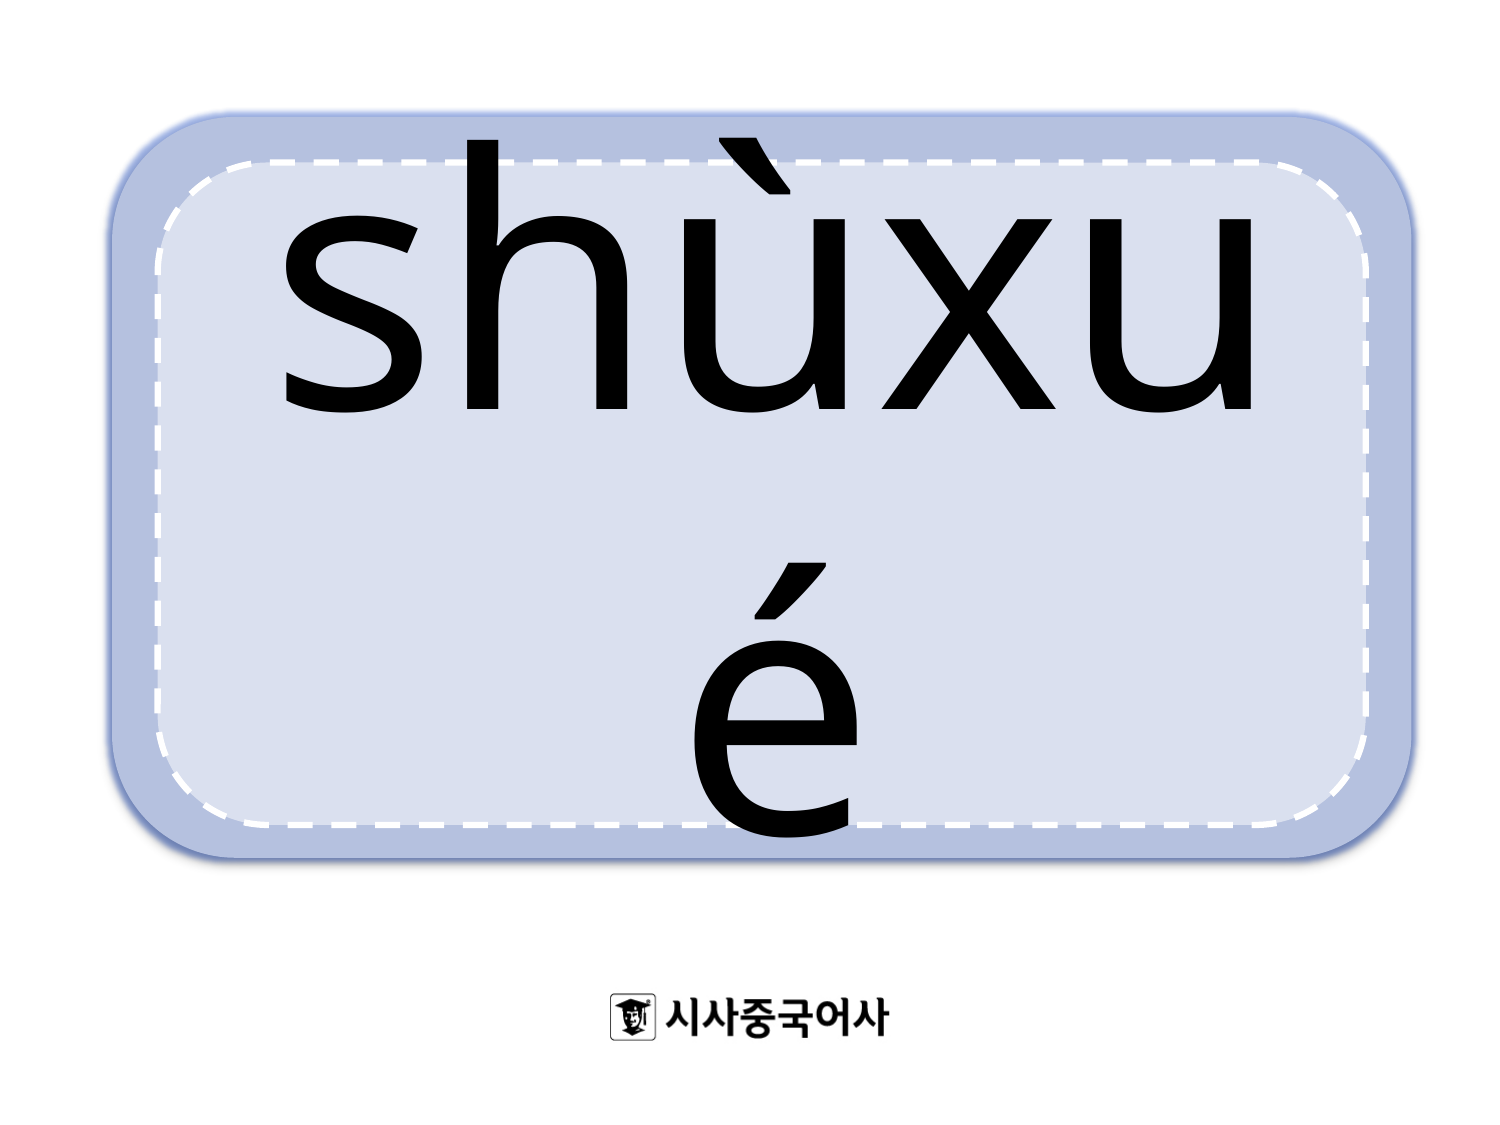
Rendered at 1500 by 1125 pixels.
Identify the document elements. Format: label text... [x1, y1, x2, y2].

text_box shùxué [171, 149, 1380, 812]
picture [602, 987, 898, 1047]
